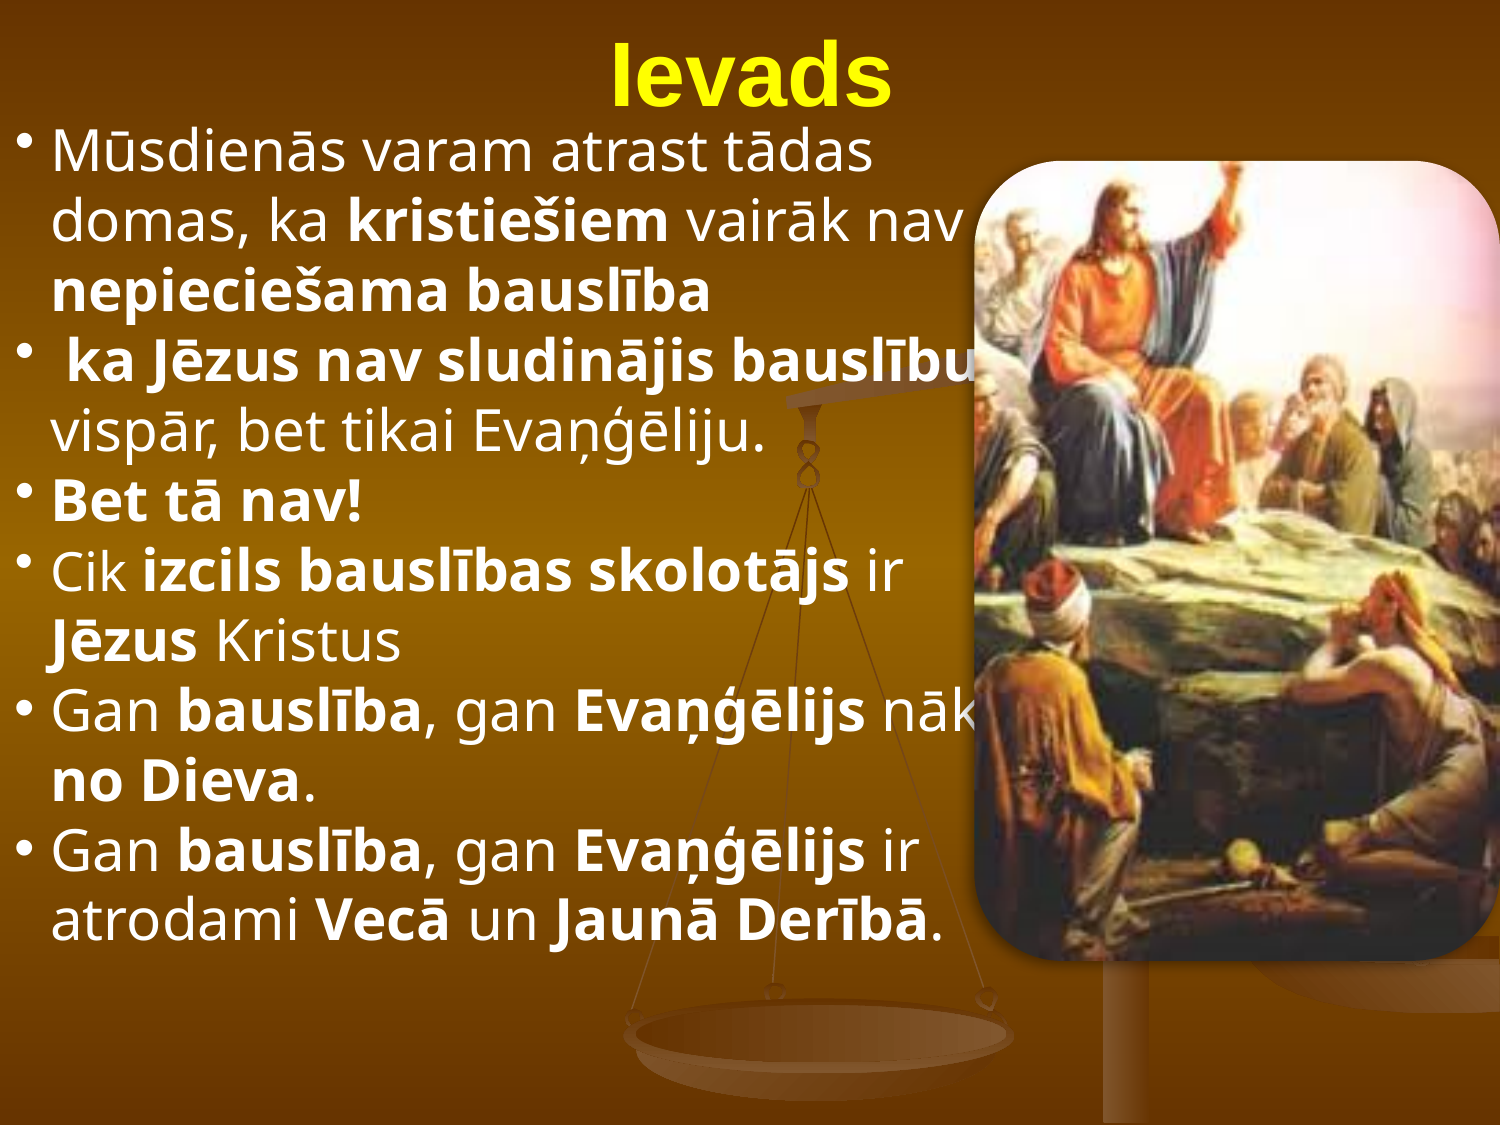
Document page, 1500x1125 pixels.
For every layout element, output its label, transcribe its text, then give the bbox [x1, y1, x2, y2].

picture [974, 160, 1500, 962]
text_box Mūsdienās varam atrast tādas domas, ka kristiešiem vairāk nav nepieciešama bauslība ka Jēzus nav sludinājis bauslību vispār, bet tikai Evaņģēliju. Bet tā nav! Cik izcils bauslības skolotājs ir Jēzus Kristus Gan bauslība, gan Evaņģēlijs nāk no Dieva. Gan bauslība, gan Evaņģēlijs ir atrodami Vecā un Jaunā Derībā. [0, 105, 999, 960]
title Ievads [76, 0, 1428, 140]
